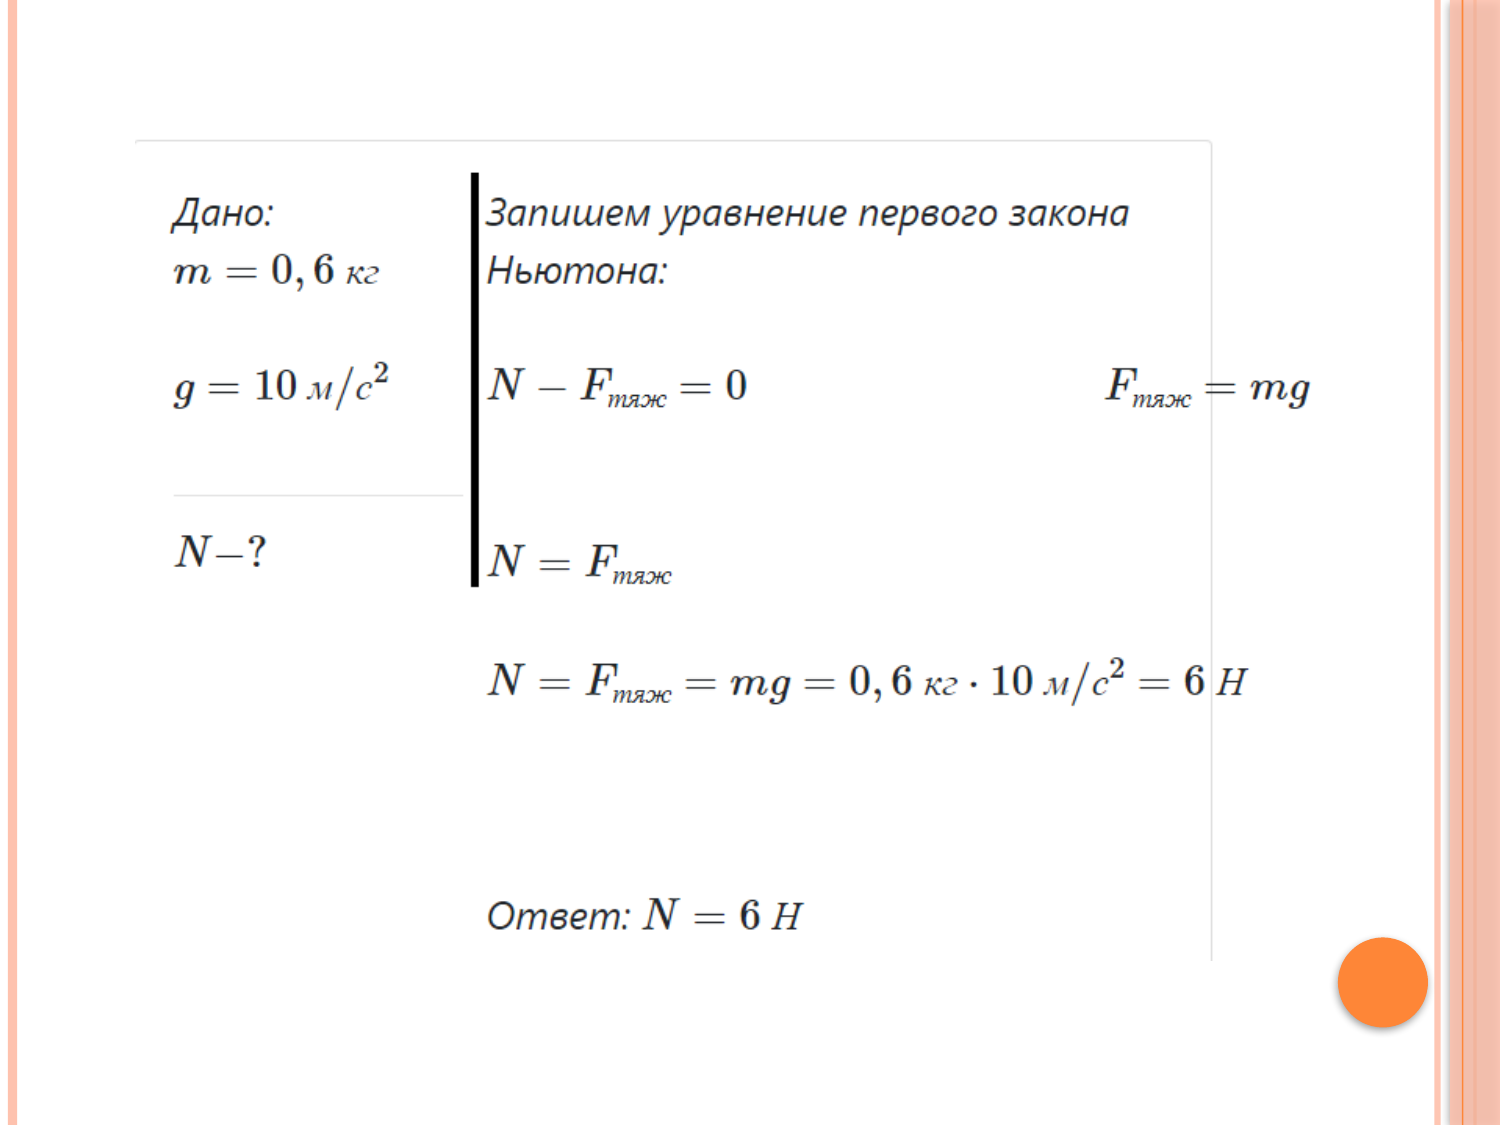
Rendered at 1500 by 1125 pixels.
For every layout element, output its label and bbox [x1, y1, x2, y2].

picture [135, 136, 1320, 962]
